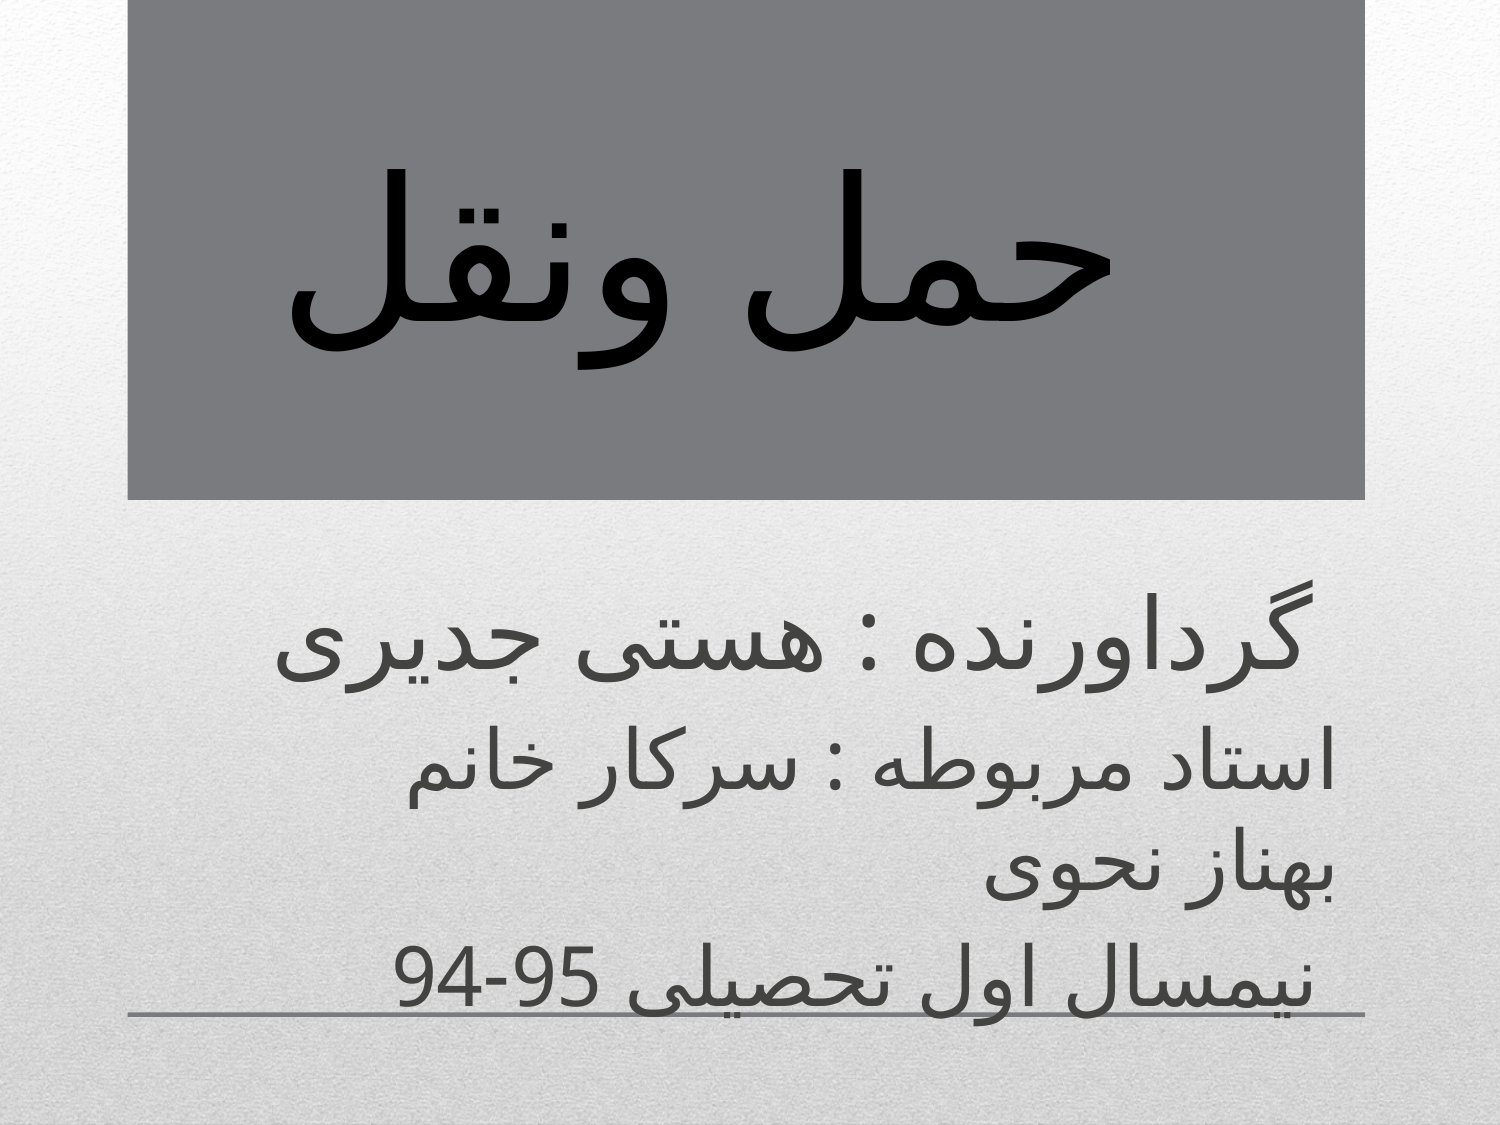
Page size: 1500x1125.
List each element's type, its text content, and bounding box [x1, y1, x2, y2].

text_box حمل ونقل [263, 113, 1193, 369]
subtitle گرداورنده : هستی جدیری استاد مربوطه : سرکار خانم بهناز نحوی نیمسال اول تحصیلی 95-94 [230, 562, 1356, 725]
